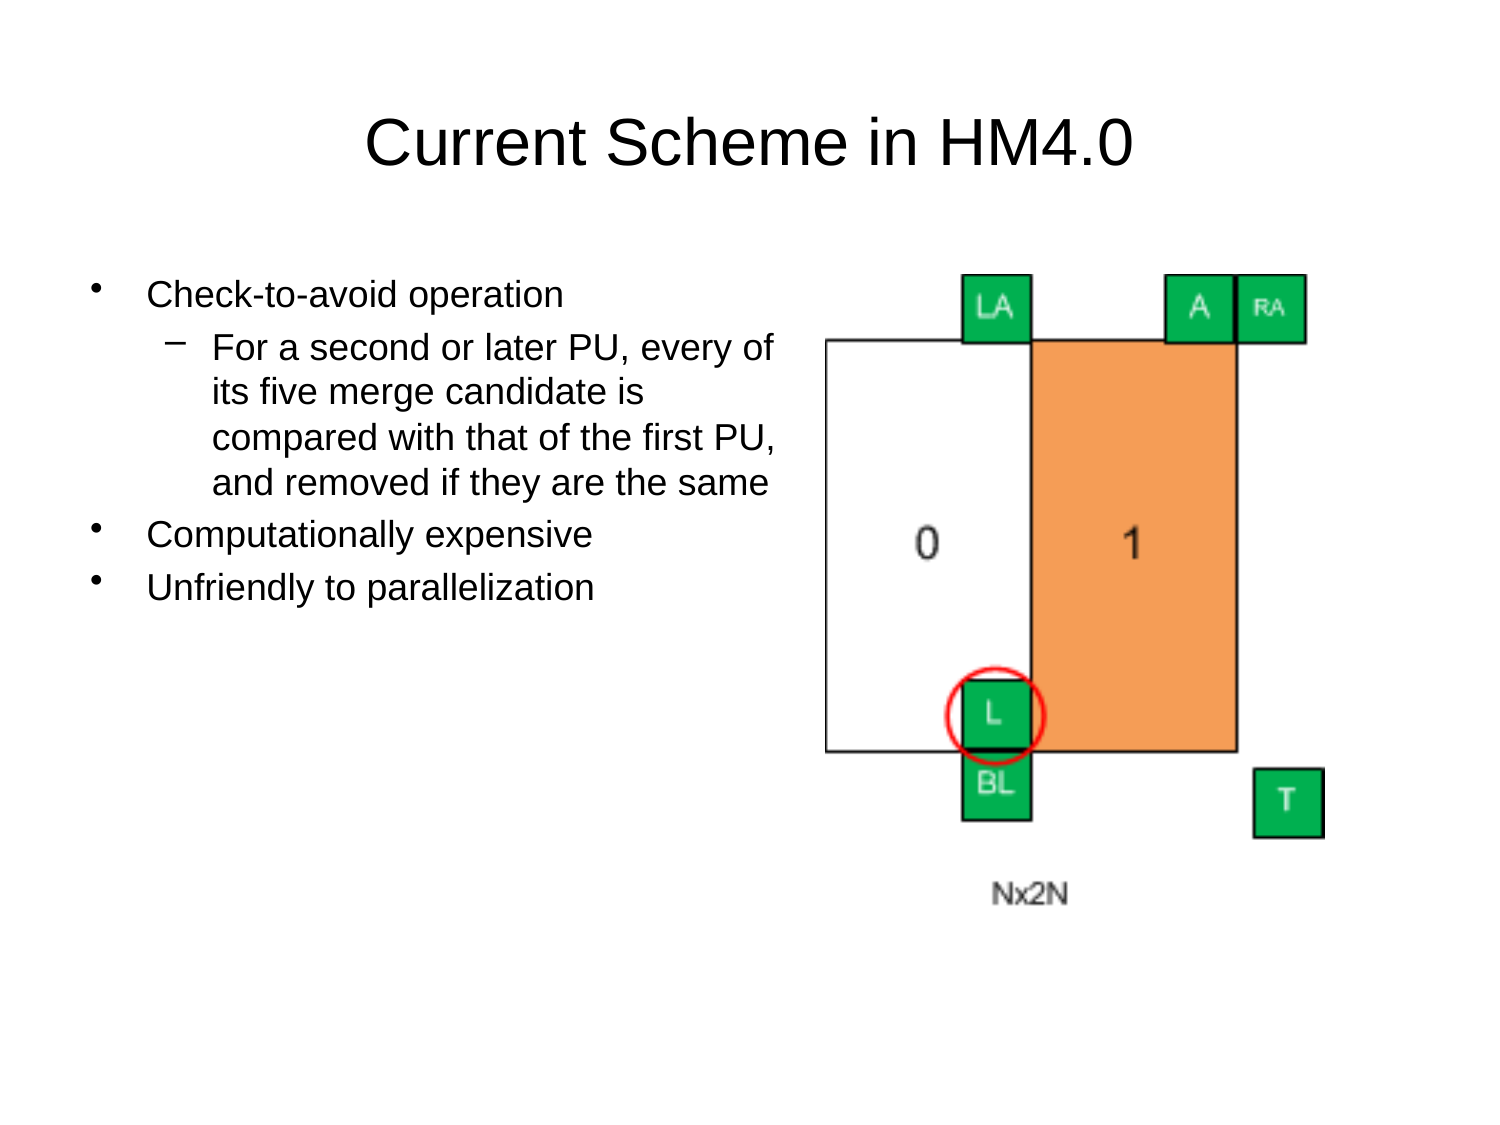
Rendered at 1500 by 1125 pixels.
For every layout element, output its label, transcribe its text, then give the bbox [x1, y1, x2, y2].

picture [824, 274, 1325, 918]
title Current Scheme in HM4.0 [74, 44, 1426, 233]
list Check-to-avoid operation For a second or later PU, every of its five merge candidate is compared with that of the first PU, and removed if they are the same Computationally expensive Unfriendly to parallelization [74, 262, 801, 1013]
